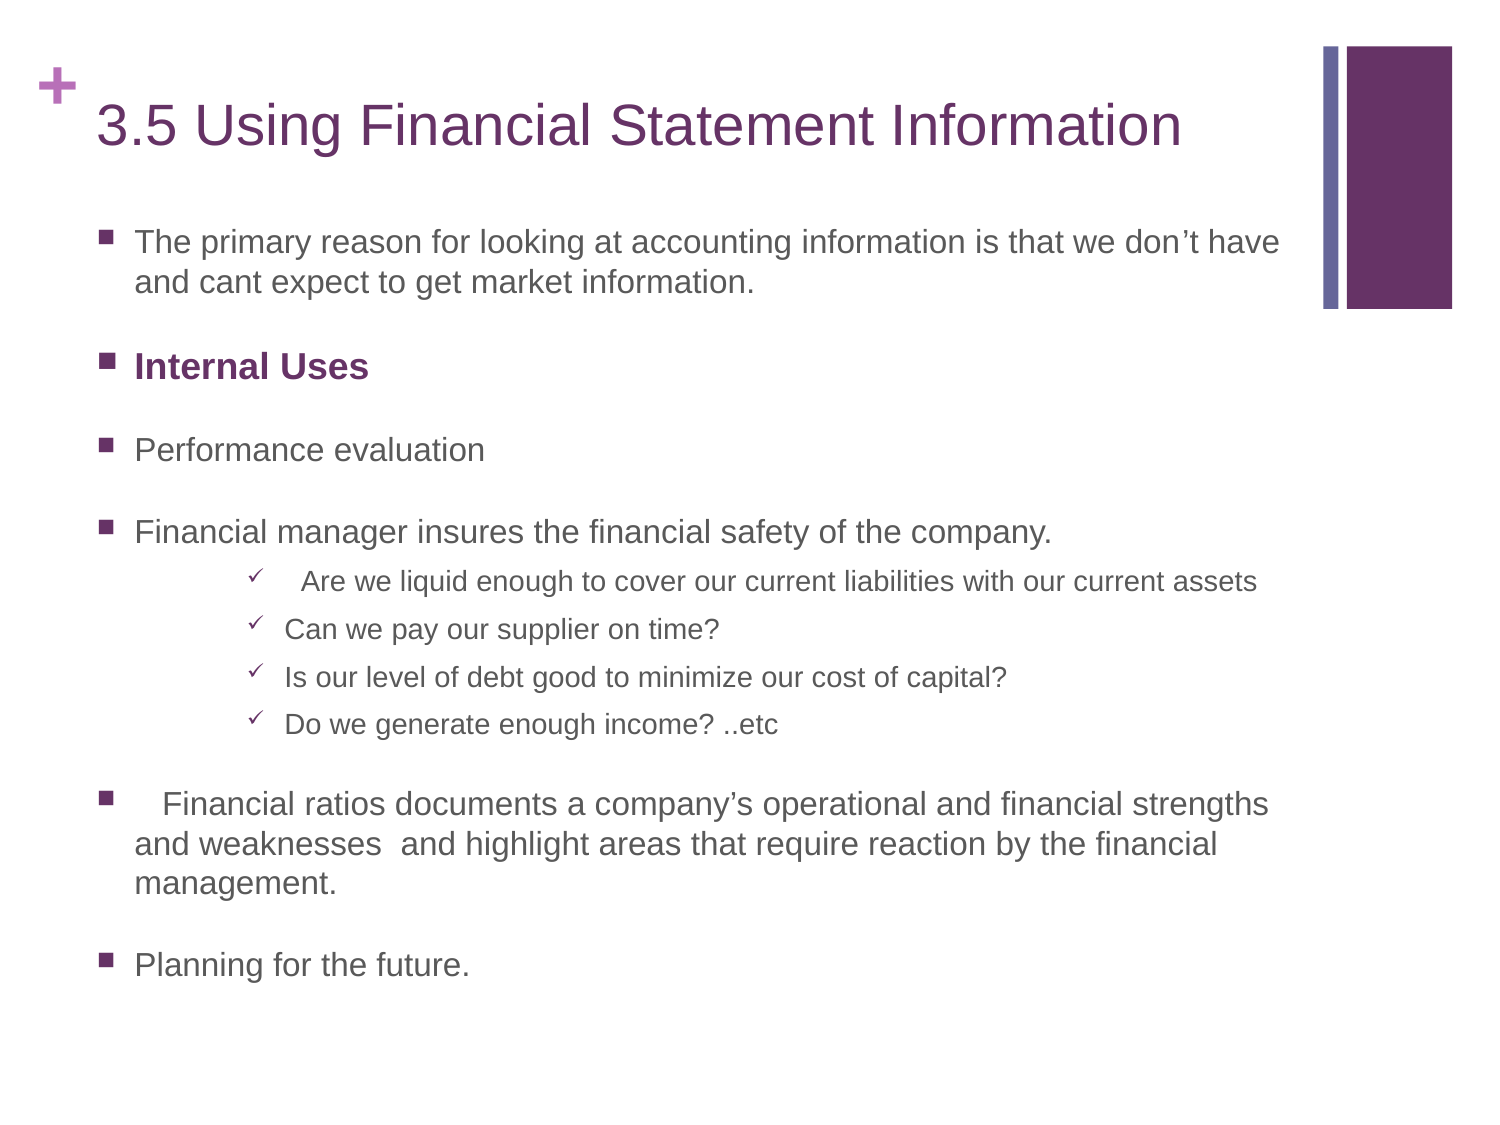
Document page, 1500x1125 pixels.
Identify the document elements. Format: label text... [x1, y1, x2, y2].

title 3.5 Using Financial Statement Information [81, 79, 1322, 213]
list The primary reason for looking at accounting information is that we don’t have and cant expect to get market information. Internal Uses Performance evaluation Financial manager insures the financial safety of the company. Are we liquid enough to cover our current liabilities with our current assets Can we pay our supplier on time? Is our level of debt good to minimize our cost of capital? Do we generate enough income? ..etc Financial ratios documents a company’s operational and financial strengths and weaknesses and highlight areas that require reaction by the financial management. Planning for the future. [81, 213, 1322, 1005]
